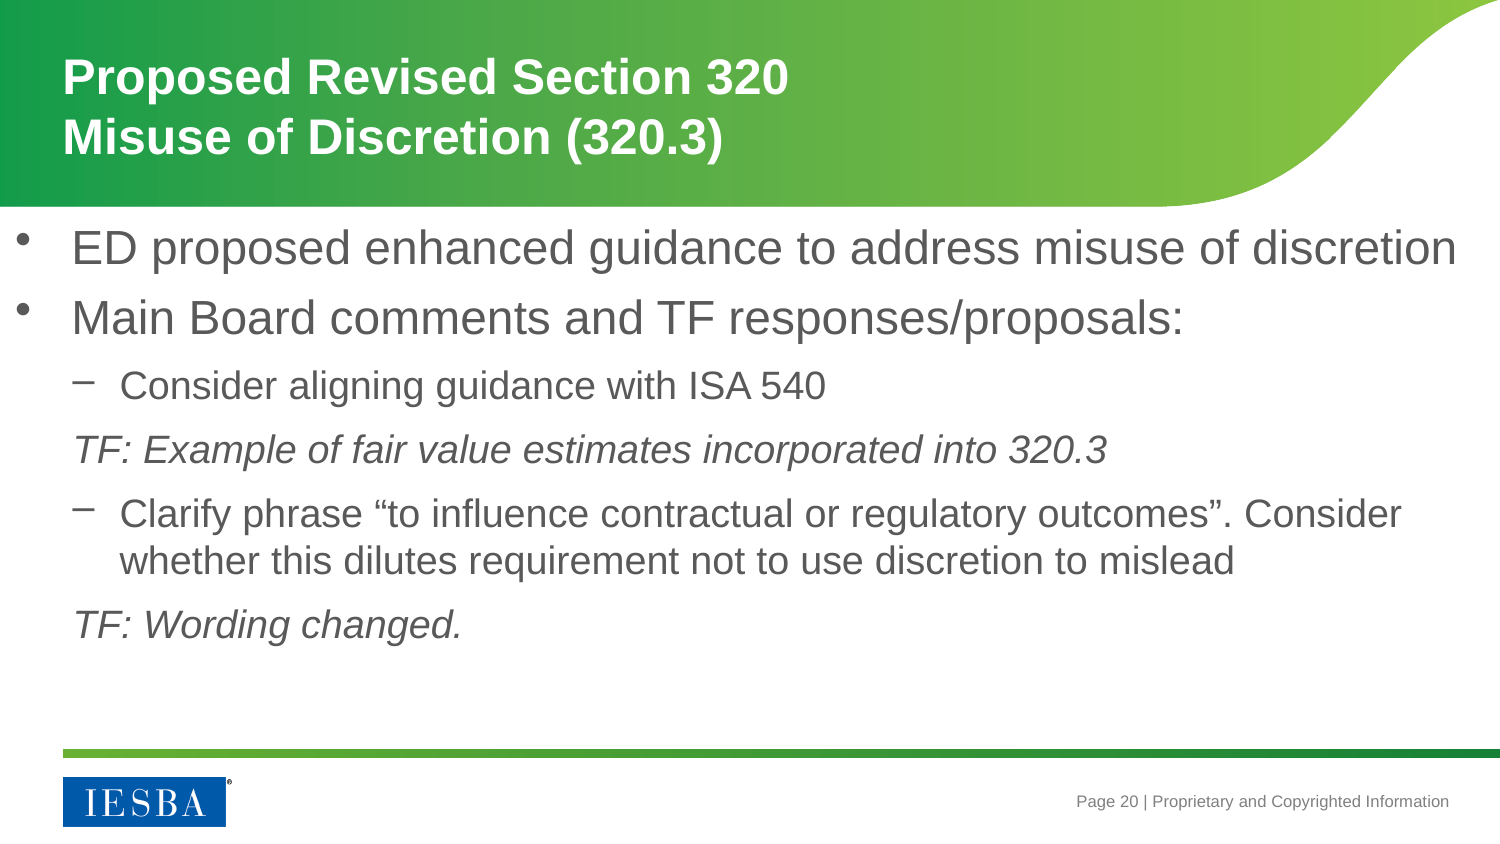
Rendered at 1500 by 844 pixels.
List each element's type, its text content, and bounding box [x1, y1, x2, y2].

title Proposed Revised Section 320 Misuse of Discretion (320.3) [62, 71, 1300, 138]
list ED proposed enhanced guidance to address misuse of discretion Main Board comments and TF responses/proposals: Consider aligning guidance with ISA 540 TF: Example of fair value estimates incorporated into 320.3 Clarify phrase “to influence contractual or regulatory outcomes”. Consider whether this dilutes requirement not to use discretion to mislead TF: Wording changed. [0, 209, 1500, 747]
picture [0, 0, 1500, 207]
picture [63, 777, 232, 827]
